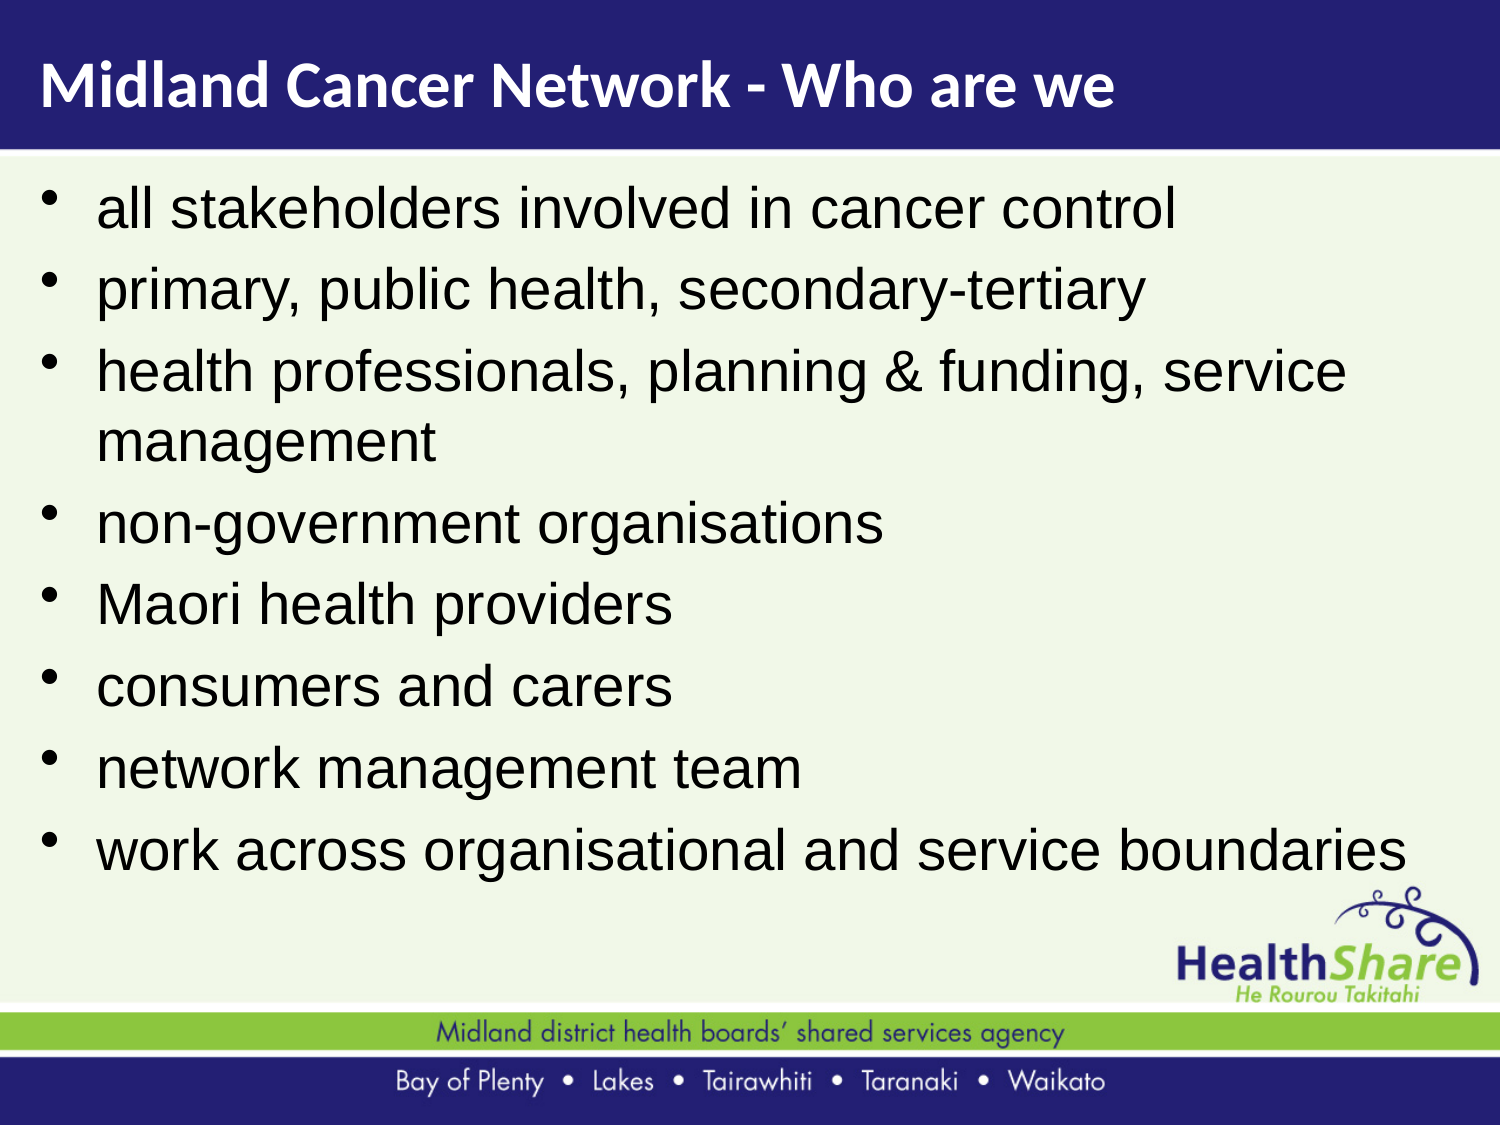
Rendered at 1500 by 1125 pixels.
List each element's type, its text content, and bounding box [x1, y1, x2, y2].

picture [0, 0, 1500, 1125]
title Midland Cancer Network - Who are we [24, 24, 1475, 138]
list all stakeholders involved in cancer control primary, public health, secondary-tertiary health professionals, planning & funding, service management non-government organisations Maori health providers consumers and carers network management team work across organisational and service boundaries [24, 162, 1474, 908]
